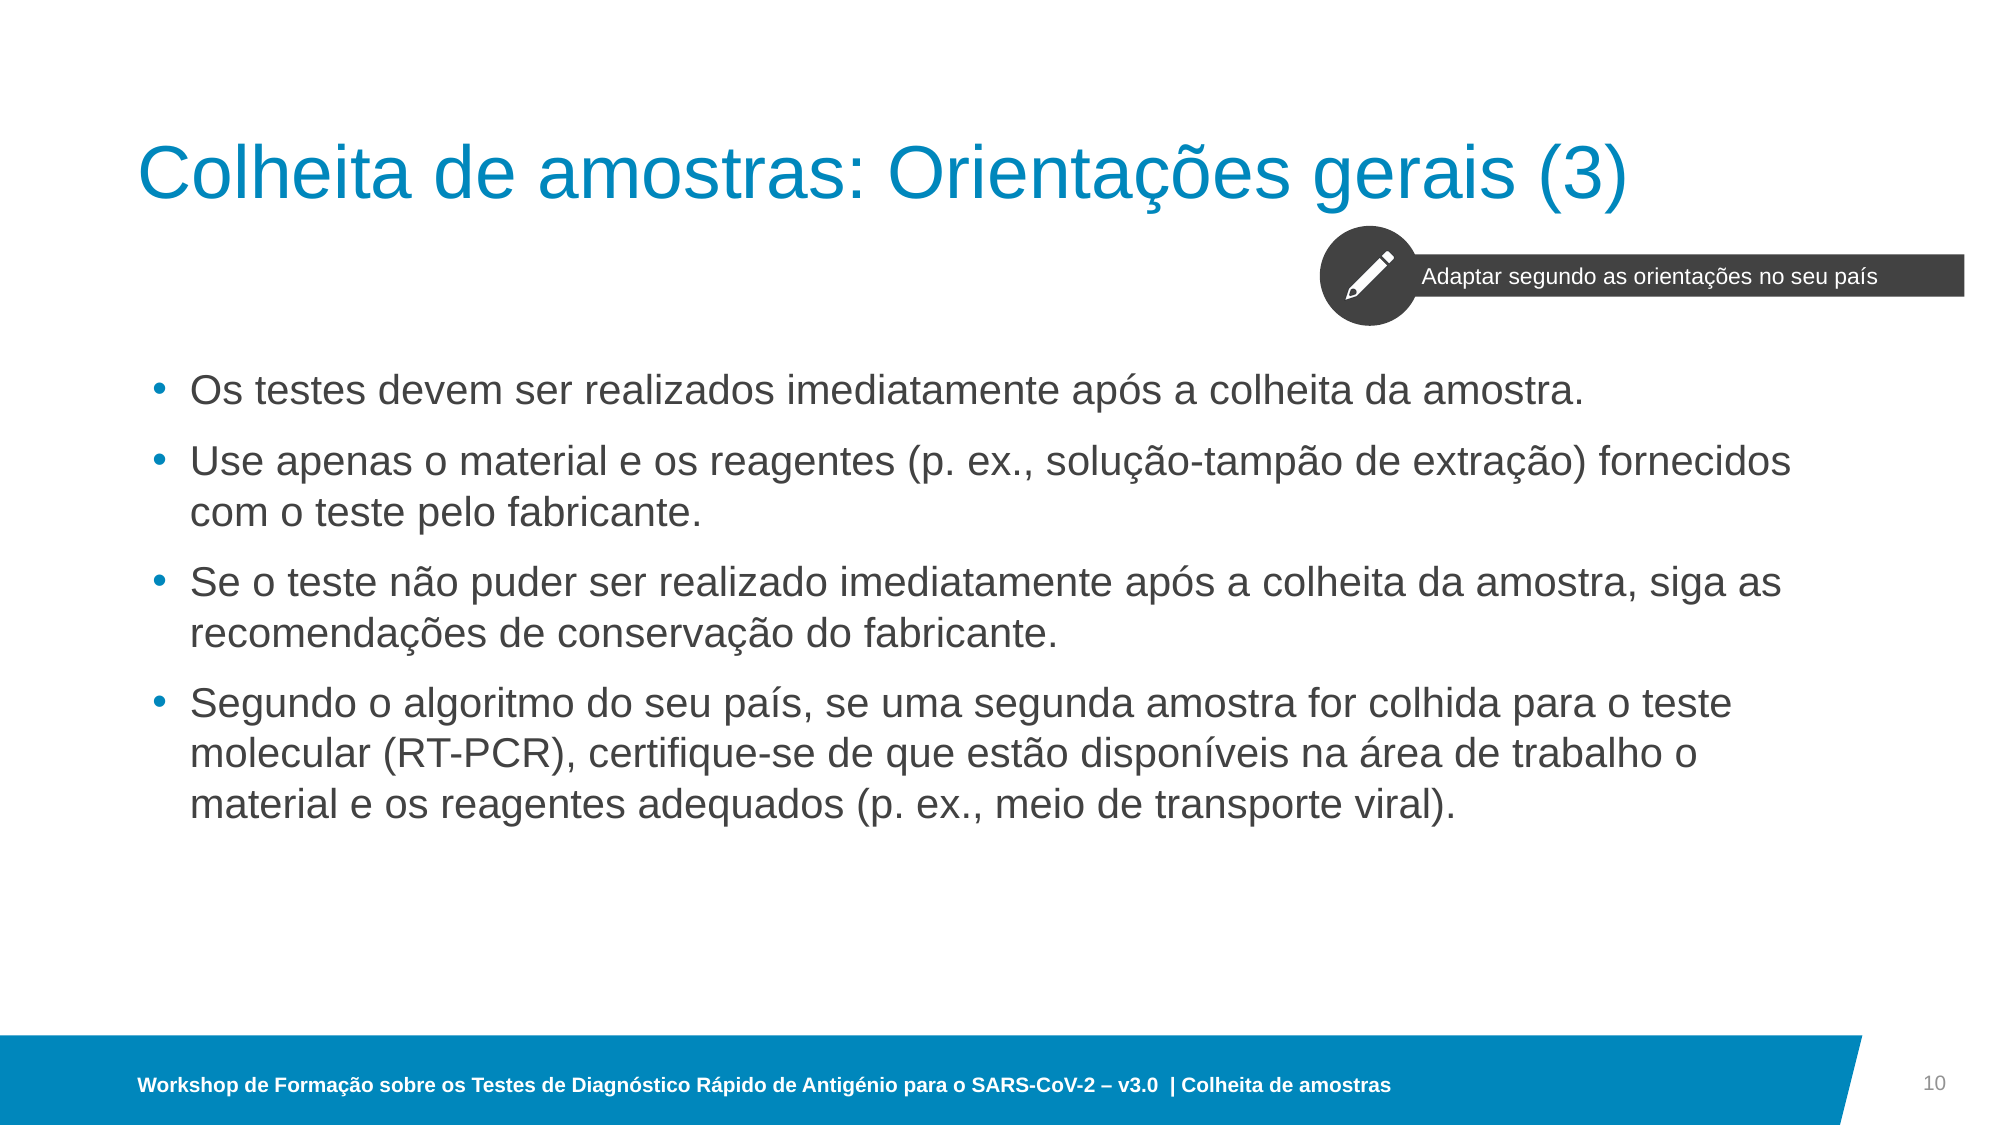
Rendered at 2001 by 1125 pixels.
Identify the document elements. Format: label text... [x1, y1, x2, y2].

list Os testes devem ser realizados imediatamente após a colheita da amostra. Use apenas o material e os reagentes (p. ex., solução-tampão de extração) fornecidos com o teste pelo fabricante. Se o teste não puder ser realizado imediatamente após a colheita da amostra, siga as recomendações de conservação do fabricante. Segundo o algoritmo do seu país, se uma segunda amostra for colhida para o teste molecular (RT-PCR), certifique-se de que estão disponíveis na área de trabalho o material e os reagentes adequados (p. ex., meio de transporte viral). [137, 284, 1863, 1014]
footer Workshop de Formação sobre os Testes de Diagnóstico Rápido de Antigénio para o SARS-CoV-2 – v3.0 | Colheita de amostras [137, 1042, 1492, 1125]
title Colheita de amostras: Orientações gerais (3) [137, 59, 1863, 215]
slide_number 10 [1862, 1035, 1947, 1125]
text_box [1320, 226, 1965, 325]
